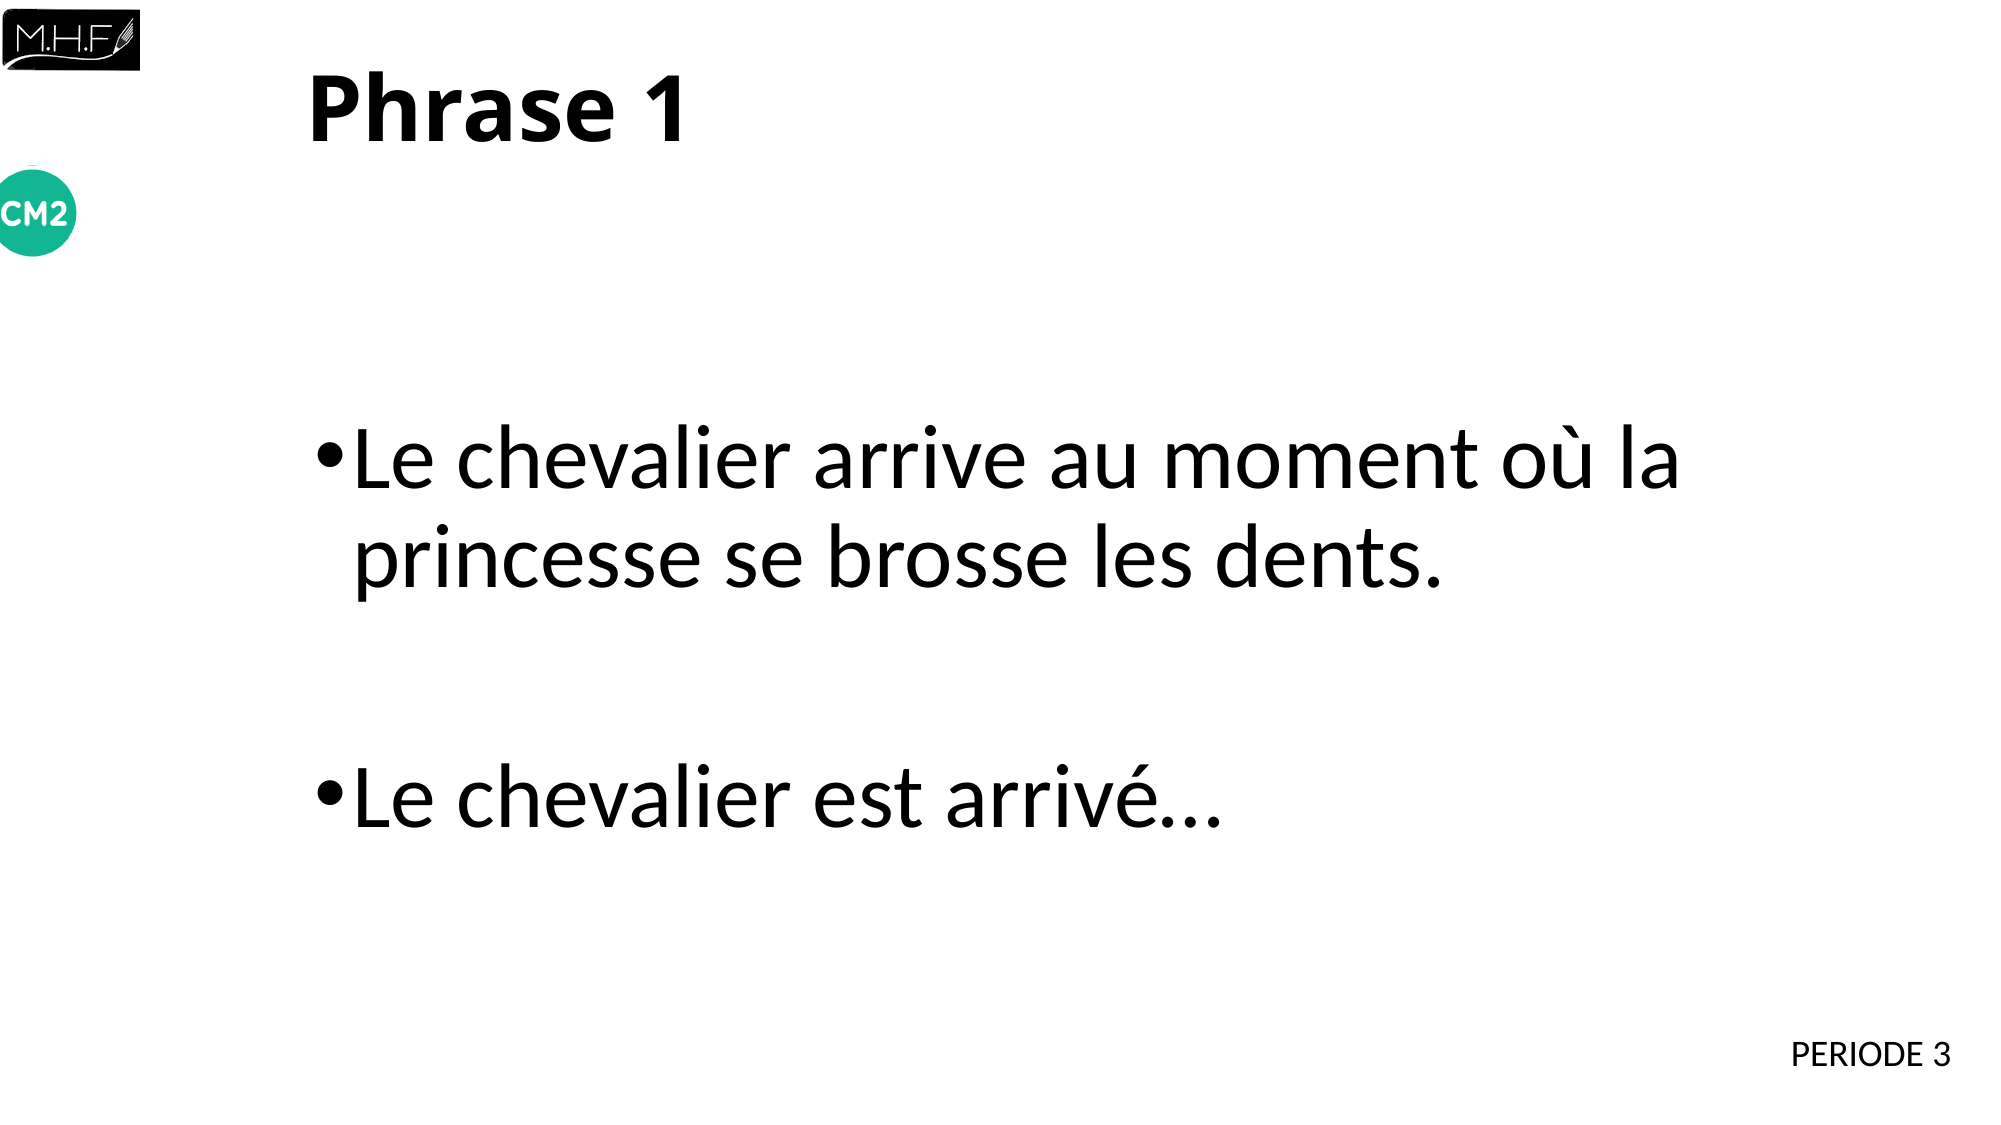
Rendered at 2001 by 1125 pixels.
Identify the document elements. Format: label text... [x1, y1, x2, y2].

title Phrase 1 [290, 3, 1837, 221]
picture [0, 7, 140, 74]
list Le chevalier arrive au moment où la princesse se brosse les dents. Le chevalier est arrivé… [299, 401, 1710, 857]
text_box PERIODE 3 [1362, 1021, 1967, 1082]
picture [0, 165, 82, 259]
